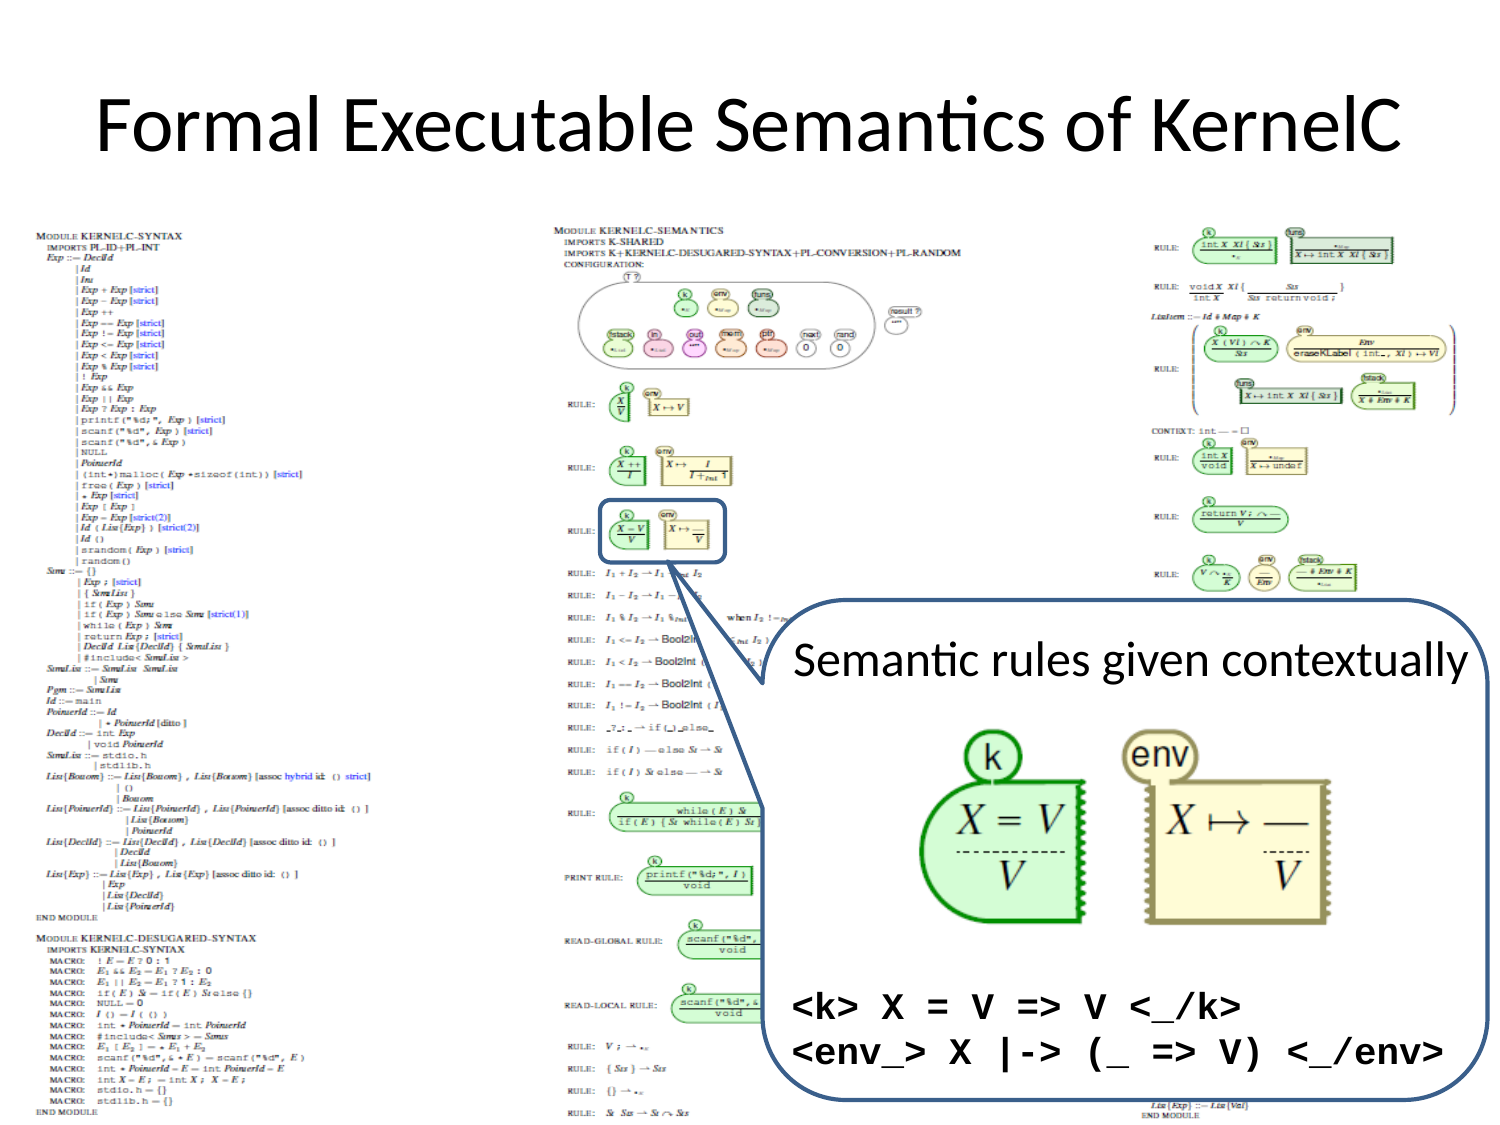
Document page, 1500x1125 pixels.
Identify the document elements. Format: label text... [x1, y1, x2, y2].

title Formal Executable Semantics of KernelC [50, 24, 1450, 213]
picture [24, 224, 1476, 1125]
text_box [599, 499, 1488, 1101]
